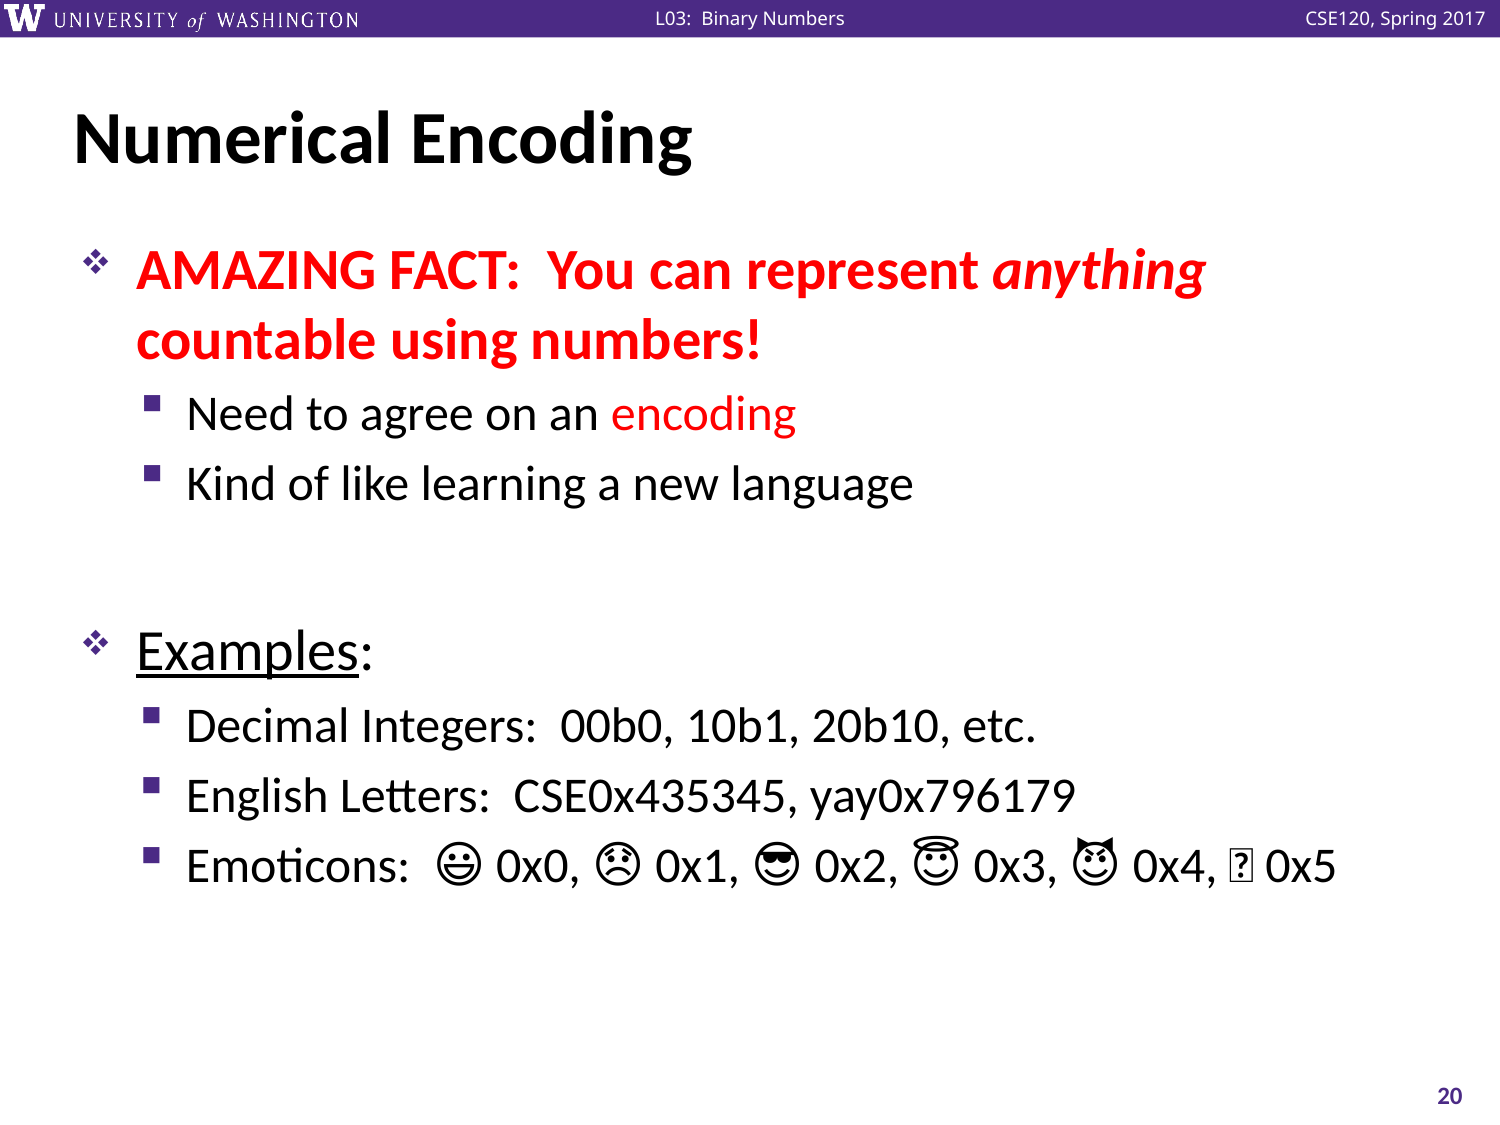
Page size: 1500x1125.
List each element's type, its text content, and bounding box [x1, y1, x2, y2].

title Numerical Encoding [58, 71, 1438, 197]
slide_number 20 [1400, 1065, 1500, 1125]
picture [4, 4, 358, 32]
